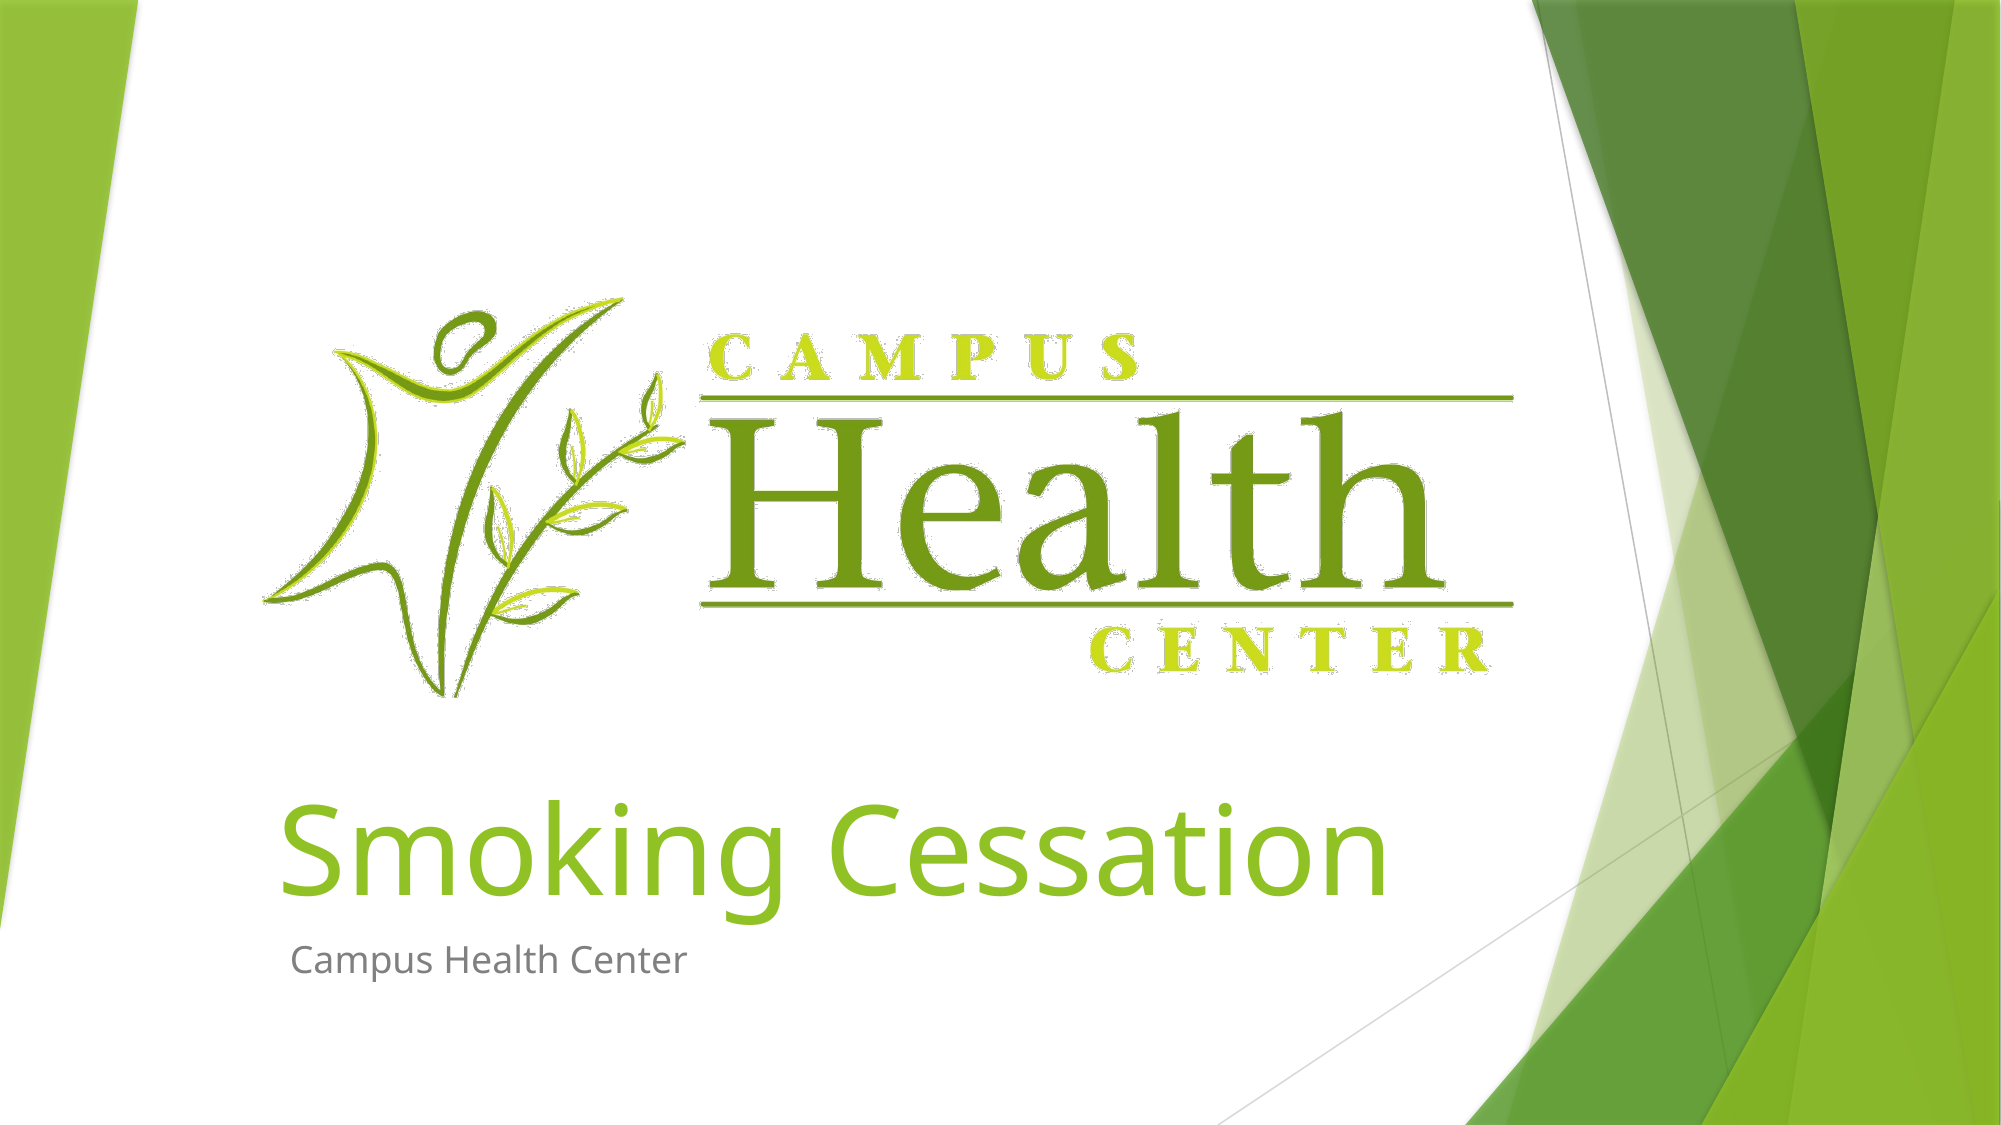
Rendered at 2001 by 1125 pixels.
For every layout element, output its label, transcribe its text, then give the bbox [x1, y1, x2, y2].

title Smoking Cessation [262, 750, 1522, 929]
picture [261, 296, 1514, 698]
subtitle Campus Health Center [274, 928, 1522, 1029]
